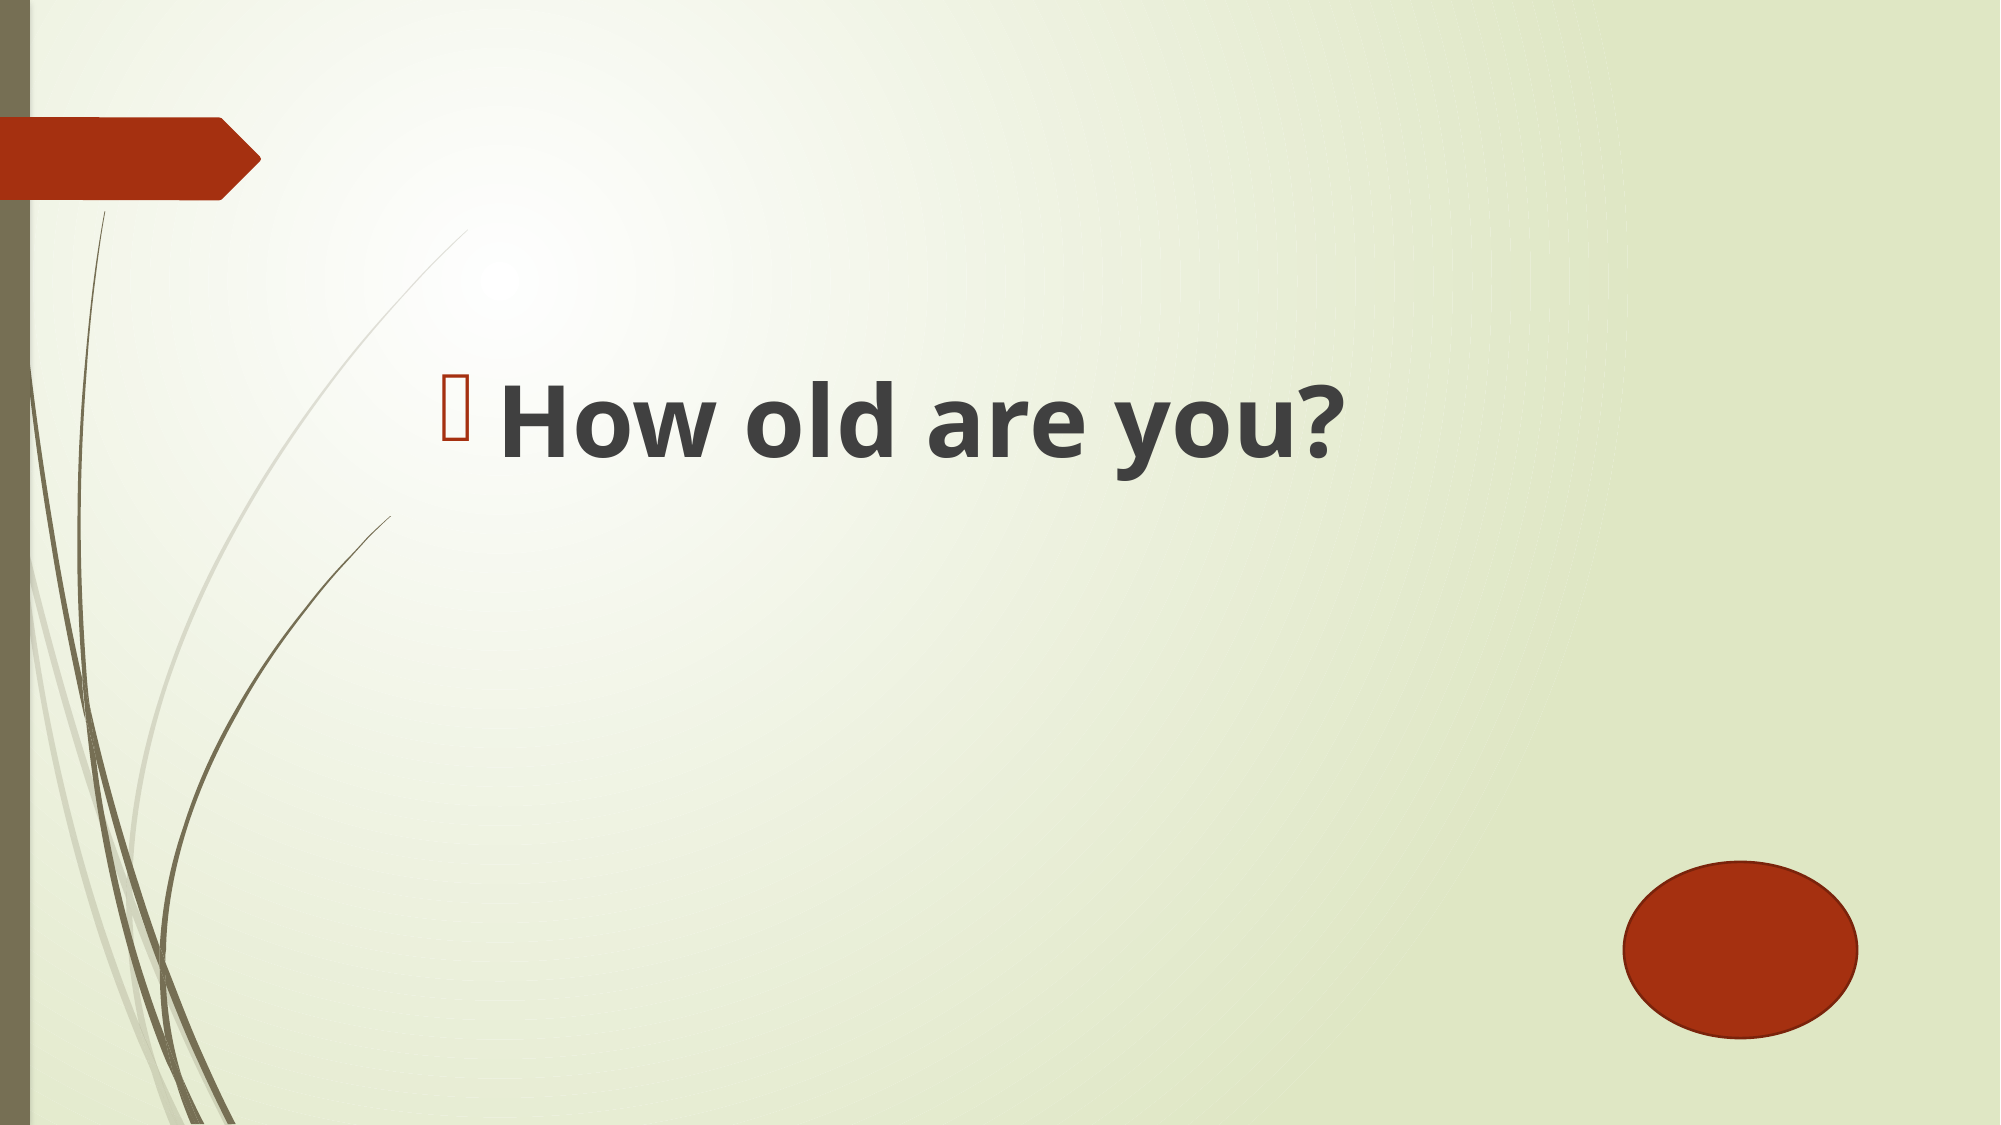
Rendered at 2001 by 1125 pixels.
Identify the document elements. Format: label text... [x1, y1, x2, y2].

text_box [1622, 860, 1859, 1040]
list How old are you? [424, 350, 1888, 970]
